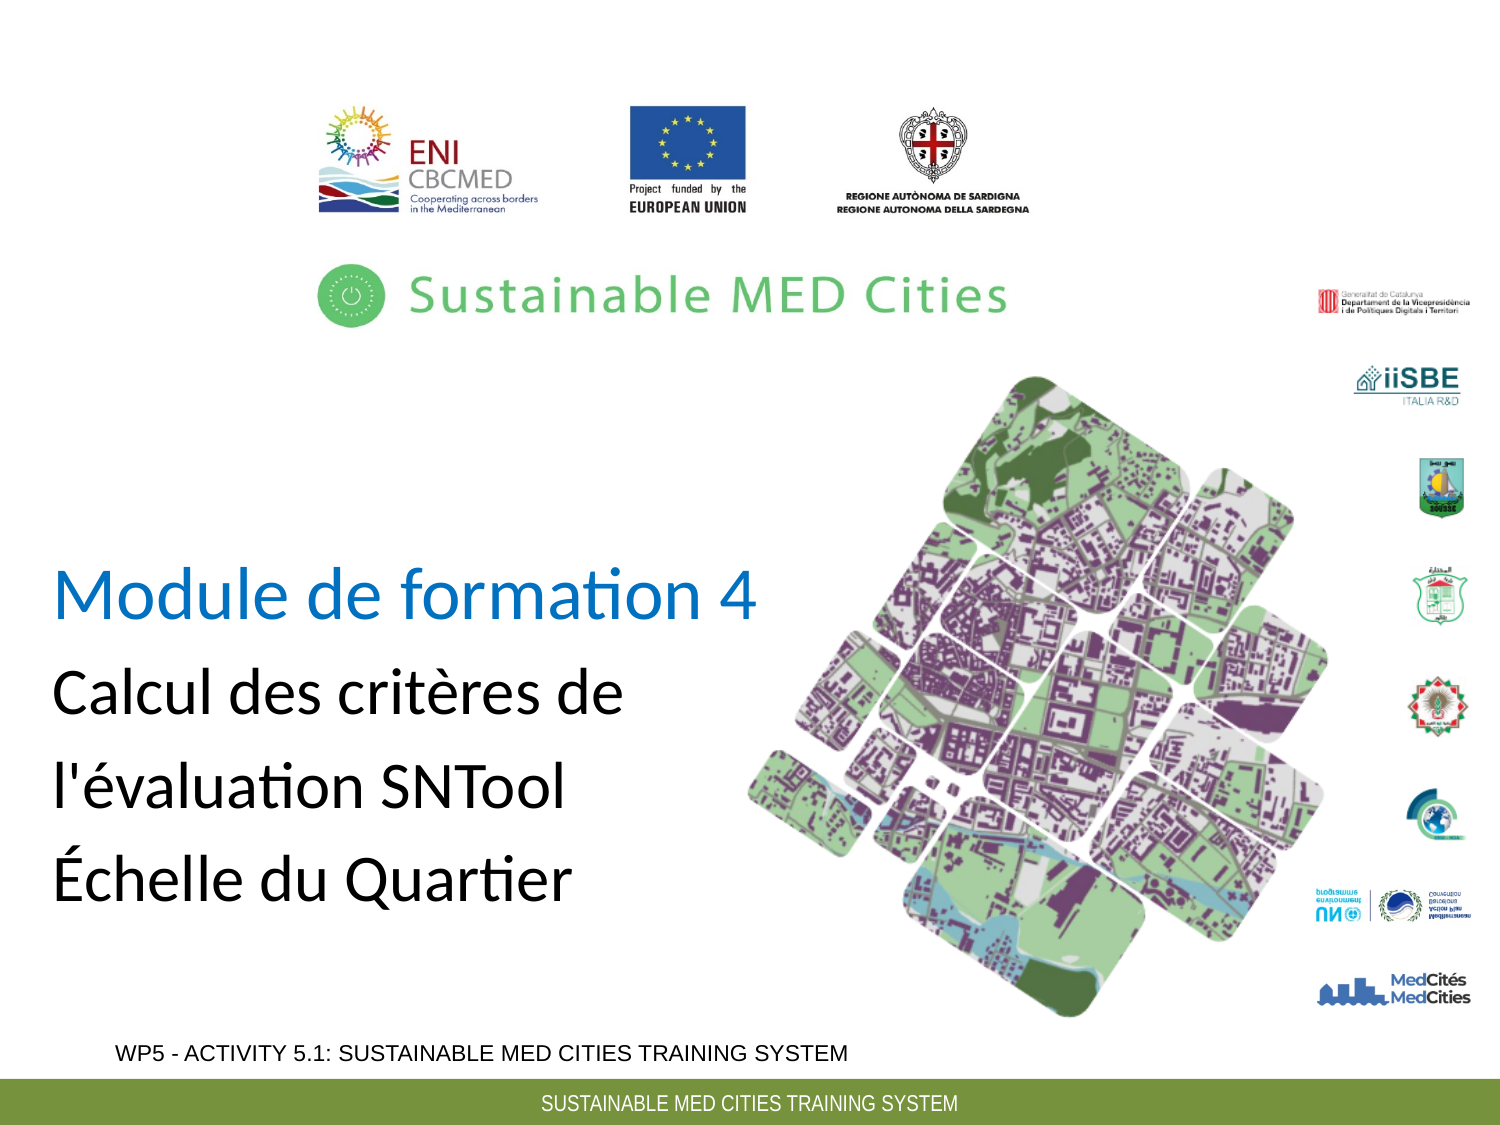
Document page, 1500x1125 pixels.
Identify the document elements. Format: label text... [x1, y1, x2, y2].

picture [1313, 970, 1474, 1008]
picture [1313, 279, 1474, 321]
picture [1313, 885, 1474, 924]
picture [284, 84, 1486, 1078]
picture [1346, 363, 1474, 411]
picture [1414, 455, 1474, 523]
picture [1396, 786, 1474, 847]
subtitle Module de formation 4 Calcul des critères de l'évaluation SNTool Échelle du Quartier [37, 537, 785, 951]
